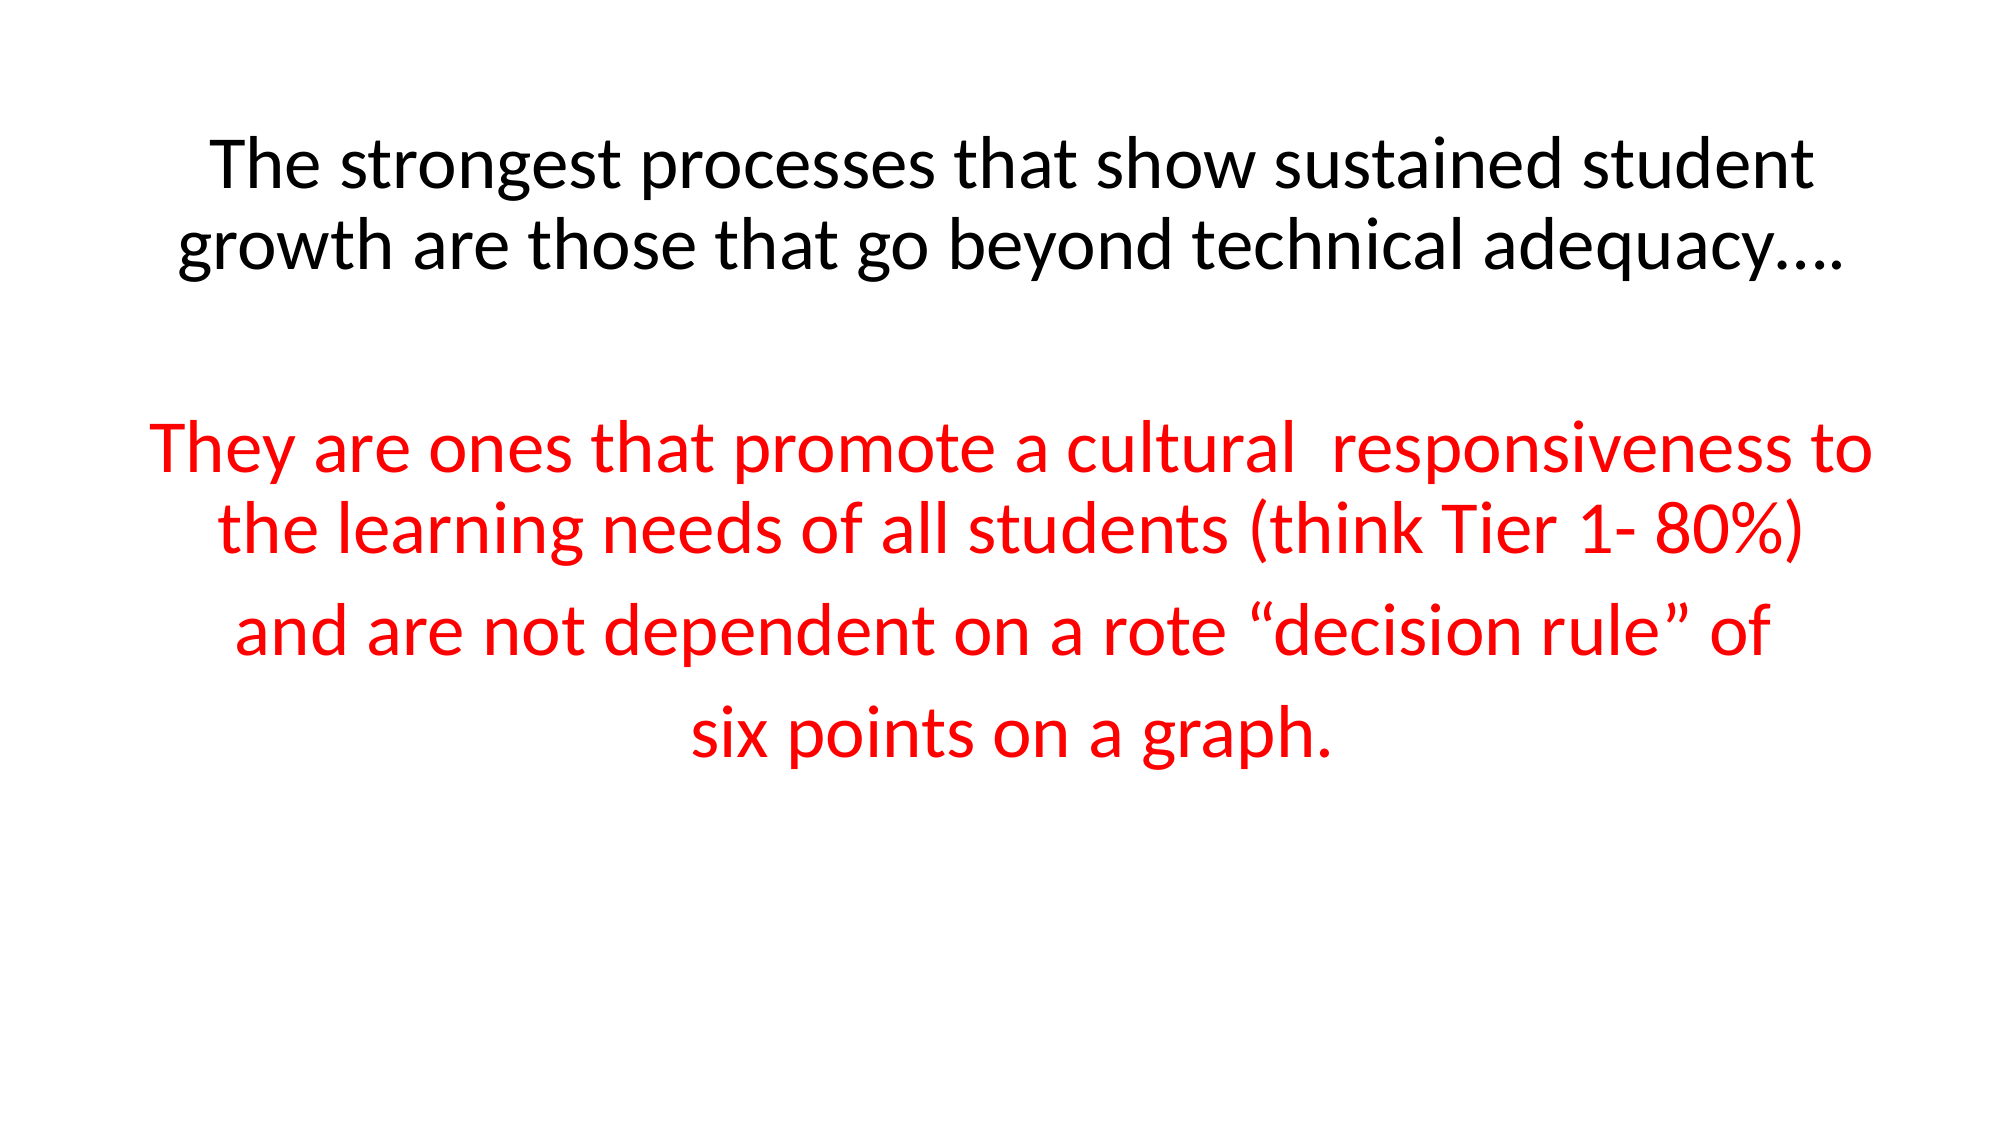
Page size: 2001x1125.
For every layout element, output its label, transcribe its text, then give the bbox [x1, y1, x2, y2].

list The strongest processes that show sustained student growth are those that go beyond technical adequacy…. They are ones that promote a cultural responsiveness to the learning needs of all students (think Tier 1- 80%) and are not dependent on a rote “decision rule” of six points on a graph. [116, 116, 1910, 1084]
